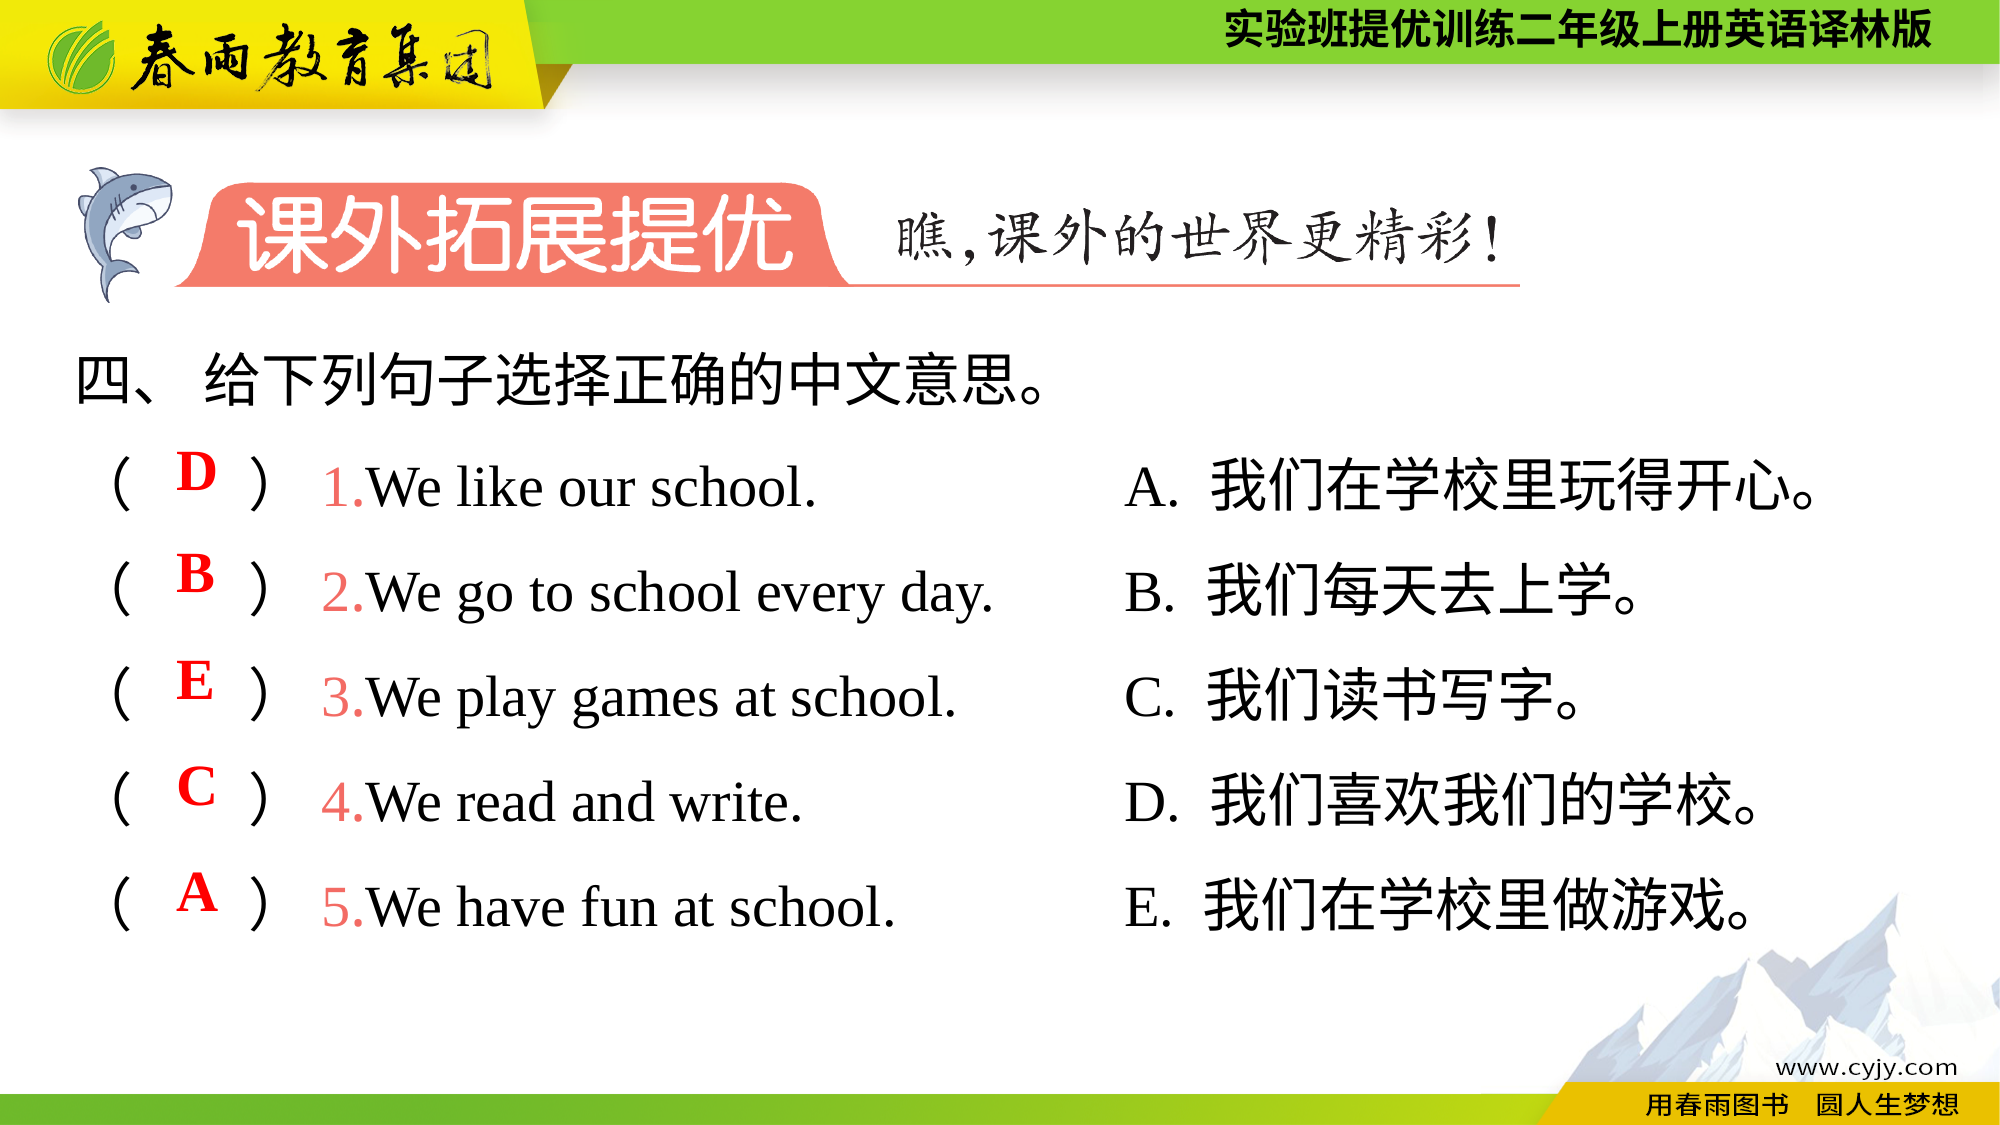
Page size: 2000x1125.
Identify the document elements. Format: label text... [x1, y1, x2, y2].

text_box C [161, 739, 234, 825]
picture [0, 0, 2000, 1125]
text_box E [161, 633, 231, 719]
list 四、 给下列句子选择正确的中文意思。 （ ）1.We like our school. A. 我们在学校里玩得开心。 （ ）2.We go to school every day. B. 我们每天去上学。 （ ）3.We play games at school. C. 我们读书写字。 （ ）4.We read and write. D. 我们喜欢我们的学校。 （ ）5.We have fun at school. E. 我们在学校里做游戏。 [59, 301, 1944, 953]
text_box B [161, 527, 231, 612]
text_box A [161, 846, 234, 931]
text_box D [161, 425, 234, 510]
